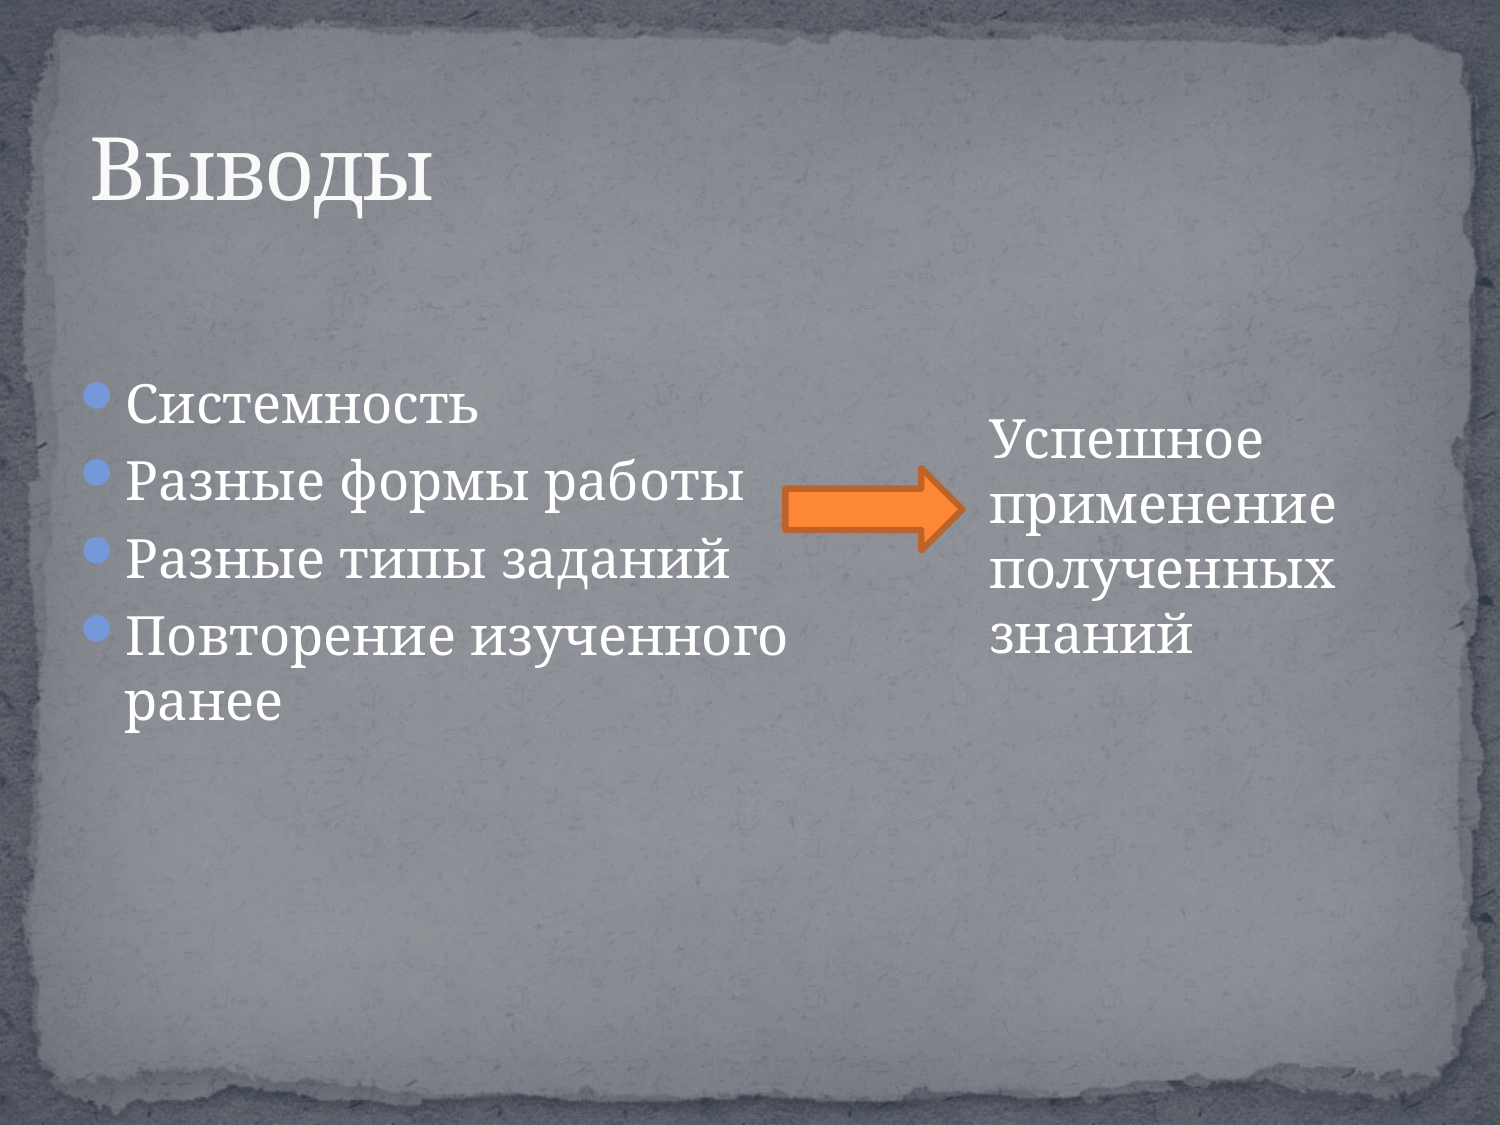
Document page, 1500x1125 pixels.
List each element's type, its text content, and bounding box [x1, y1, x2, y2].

text_box [782, 465, 966, 554]
text_box Успешное применение полученных знаний [974, 397, 1388, 672]
list Системность Разные формы работы Разные типы заданий Повторение изученного ранее [64, 361, 894, 941]
title Выводы [74, 24, 1425, 225]
